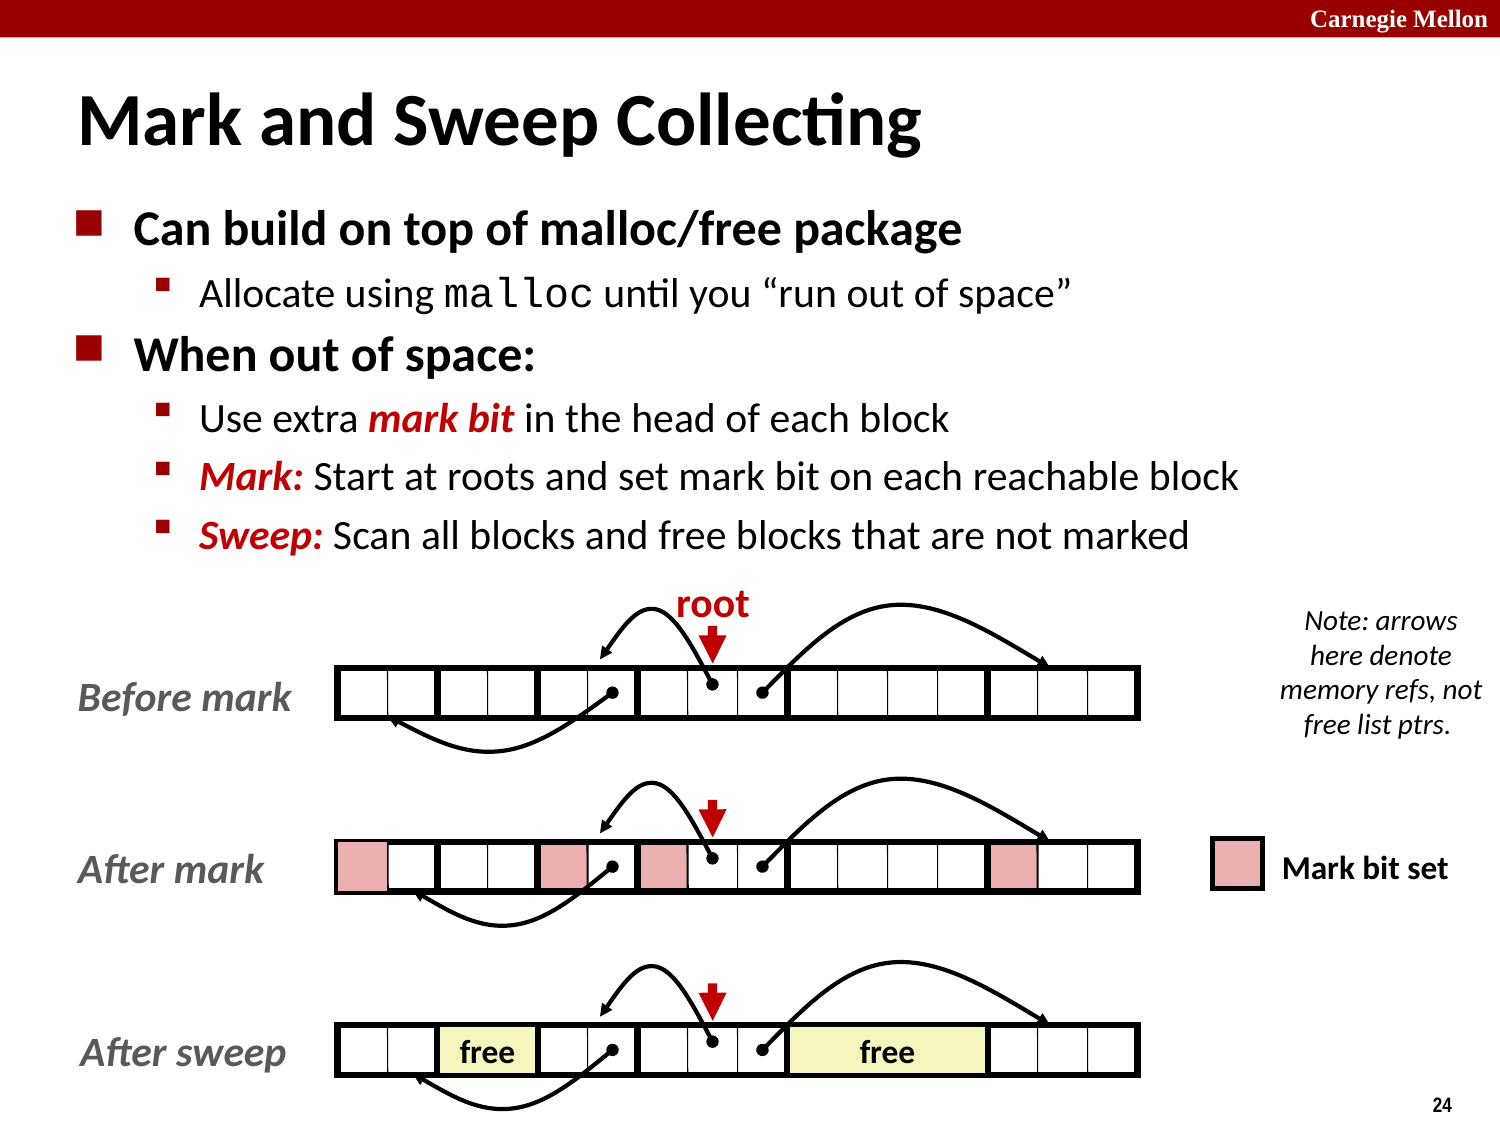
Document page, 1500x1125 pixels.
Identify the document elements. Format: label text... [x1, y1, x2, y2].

list Can build on top of malloc/free package Allocate using malloc until you “run out of space” When out of space: Use extra mark bit in the head of each block Mark: Start at roots and set mark bit on each reachable block Sweep: Scan all blocks and free blocks that are not marked [61, 192, 1426, 567]
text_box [61, 774, 1466, 930]
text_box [62, 958, 1138, 1113]
title Mark and Sweep Collecting [62, 74, 1236, 170]
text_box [61, 567, 1500, 756]
